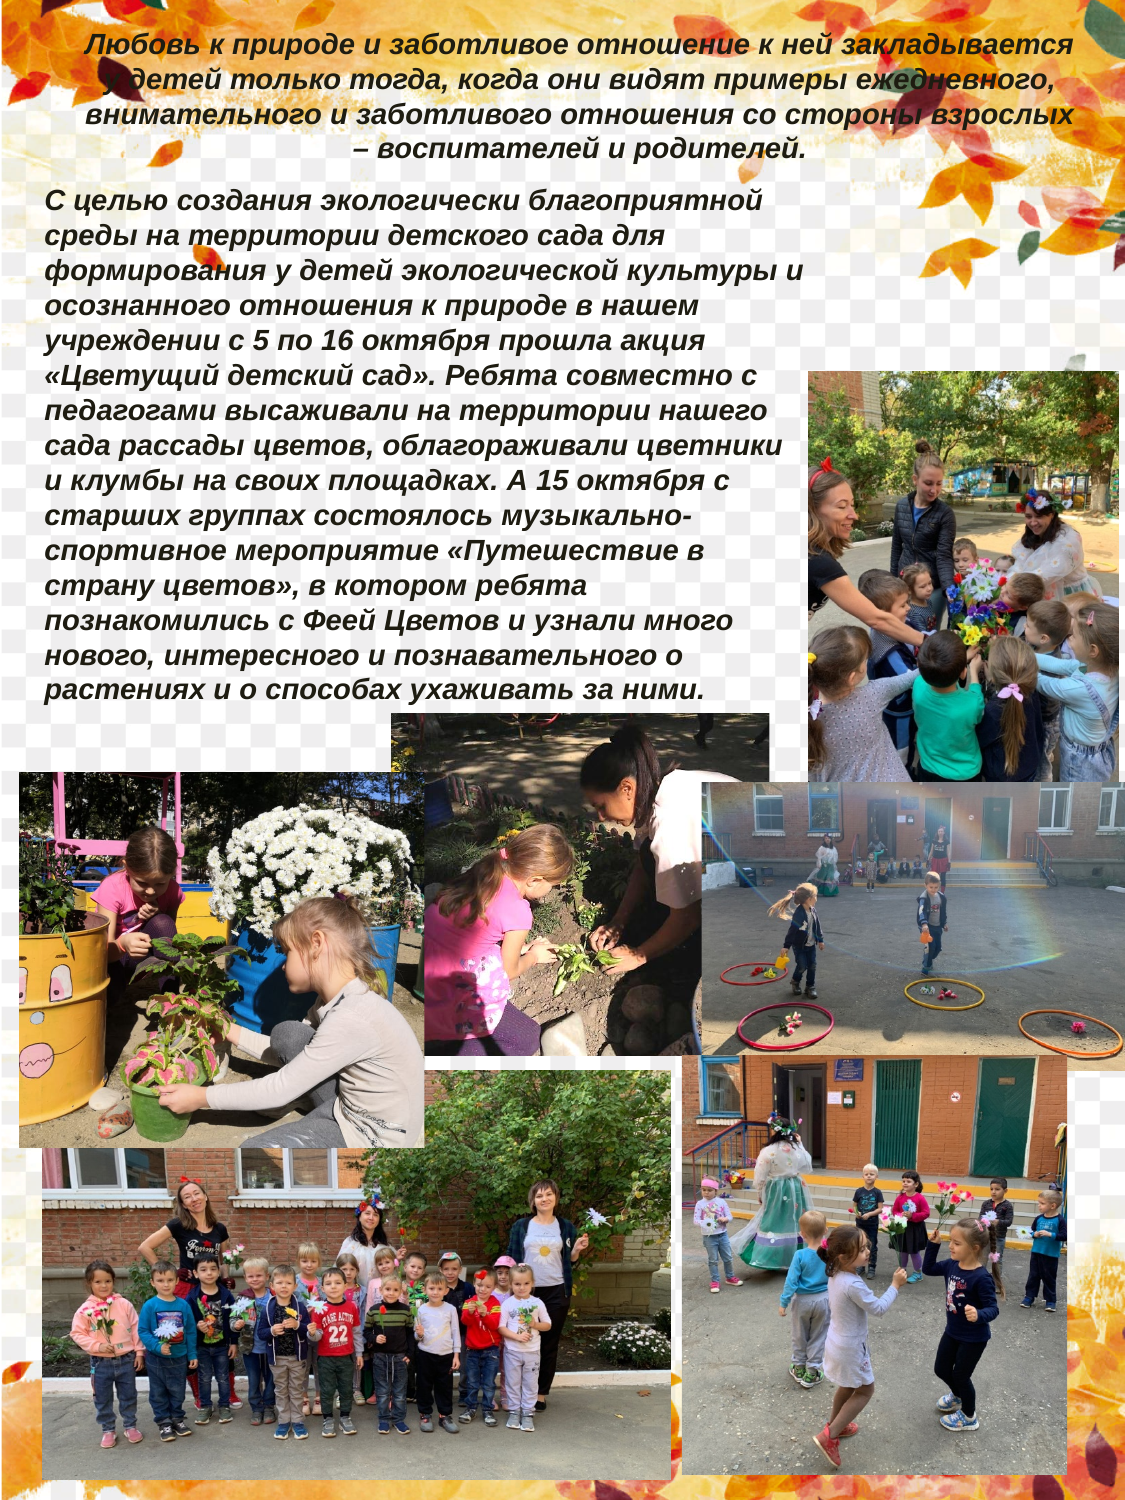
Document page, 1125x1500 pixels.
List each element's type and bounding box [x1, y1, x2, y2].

text_box [1, 0, 1125, 1500]
